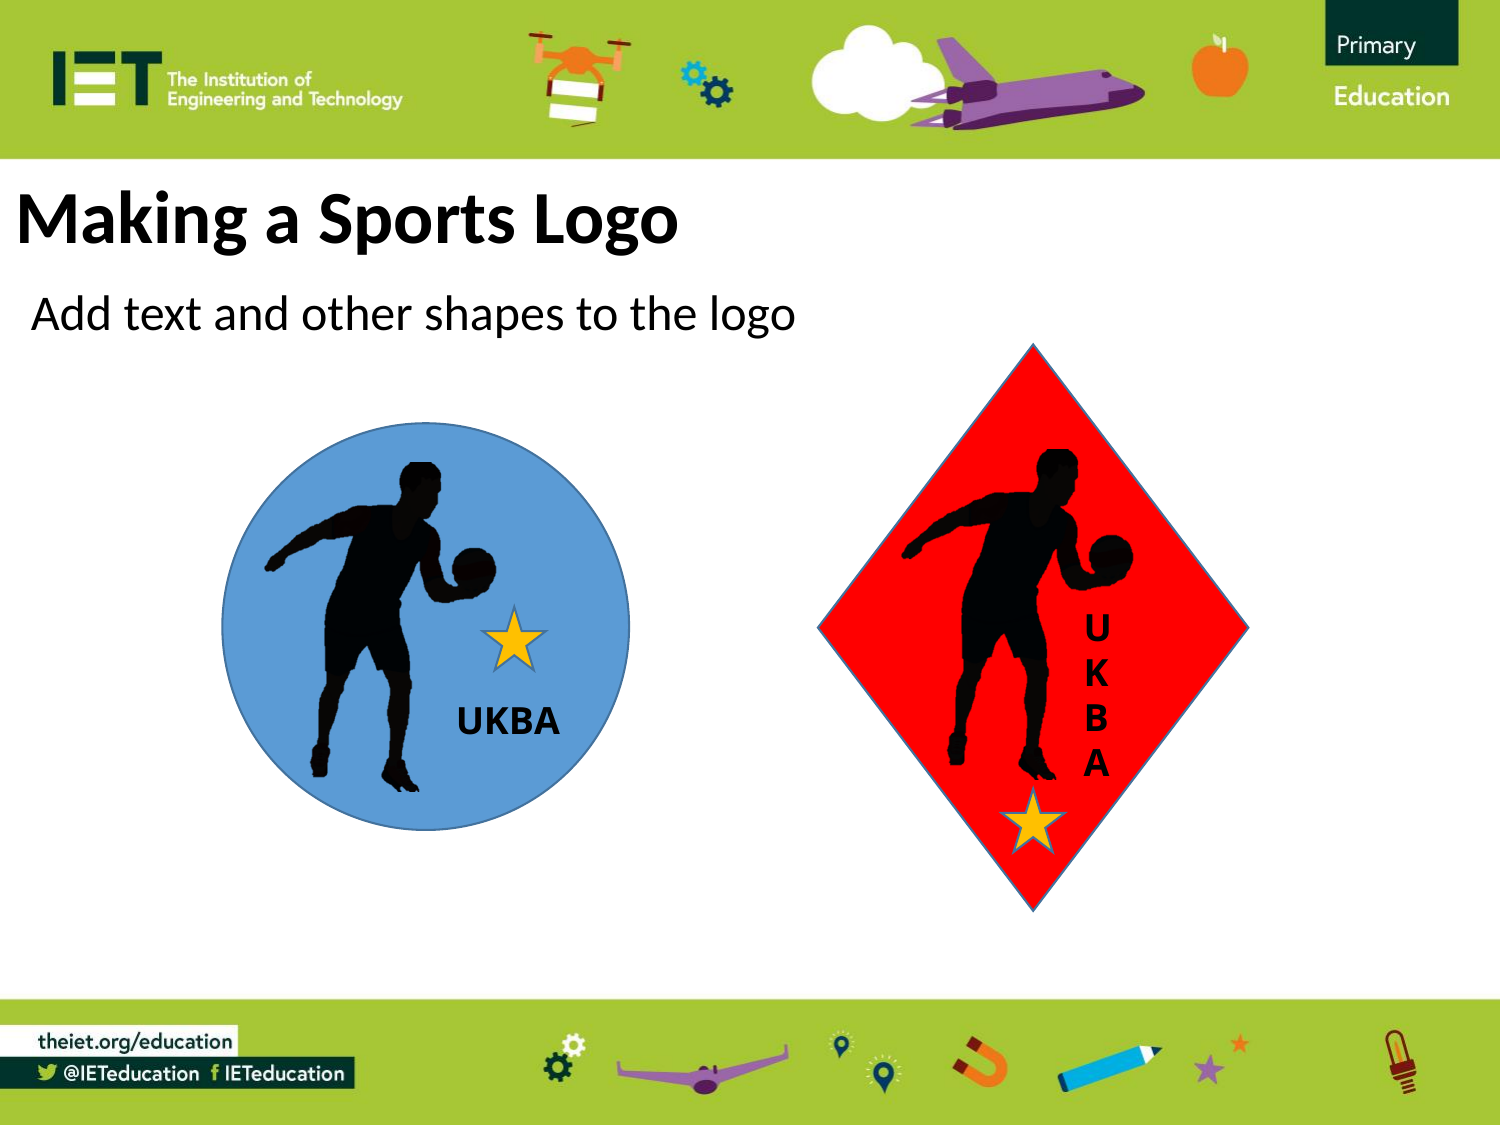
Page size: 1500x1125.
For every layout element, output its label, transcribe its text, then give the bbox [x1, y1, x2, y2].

text_box [816, 571, 859, 684]
text_box [963, 348, 1103, 434]
text_box [515, 605, 549, 673]
text_box UKBA [515, 689, 588, 750]
text_box [943, 794, 1124, 913]
text_box Making a Sports Logo [0, 171, 1374, 284]
text_box Add text and other shapes to the logo [16, 272, 1327, 348]
text_box [998, 794, 1068, 855]
picture [0, 0, 1500, 1125]
text_box [327, 422, 631, 831]
text_box [1152, 499, 1250, 757]
